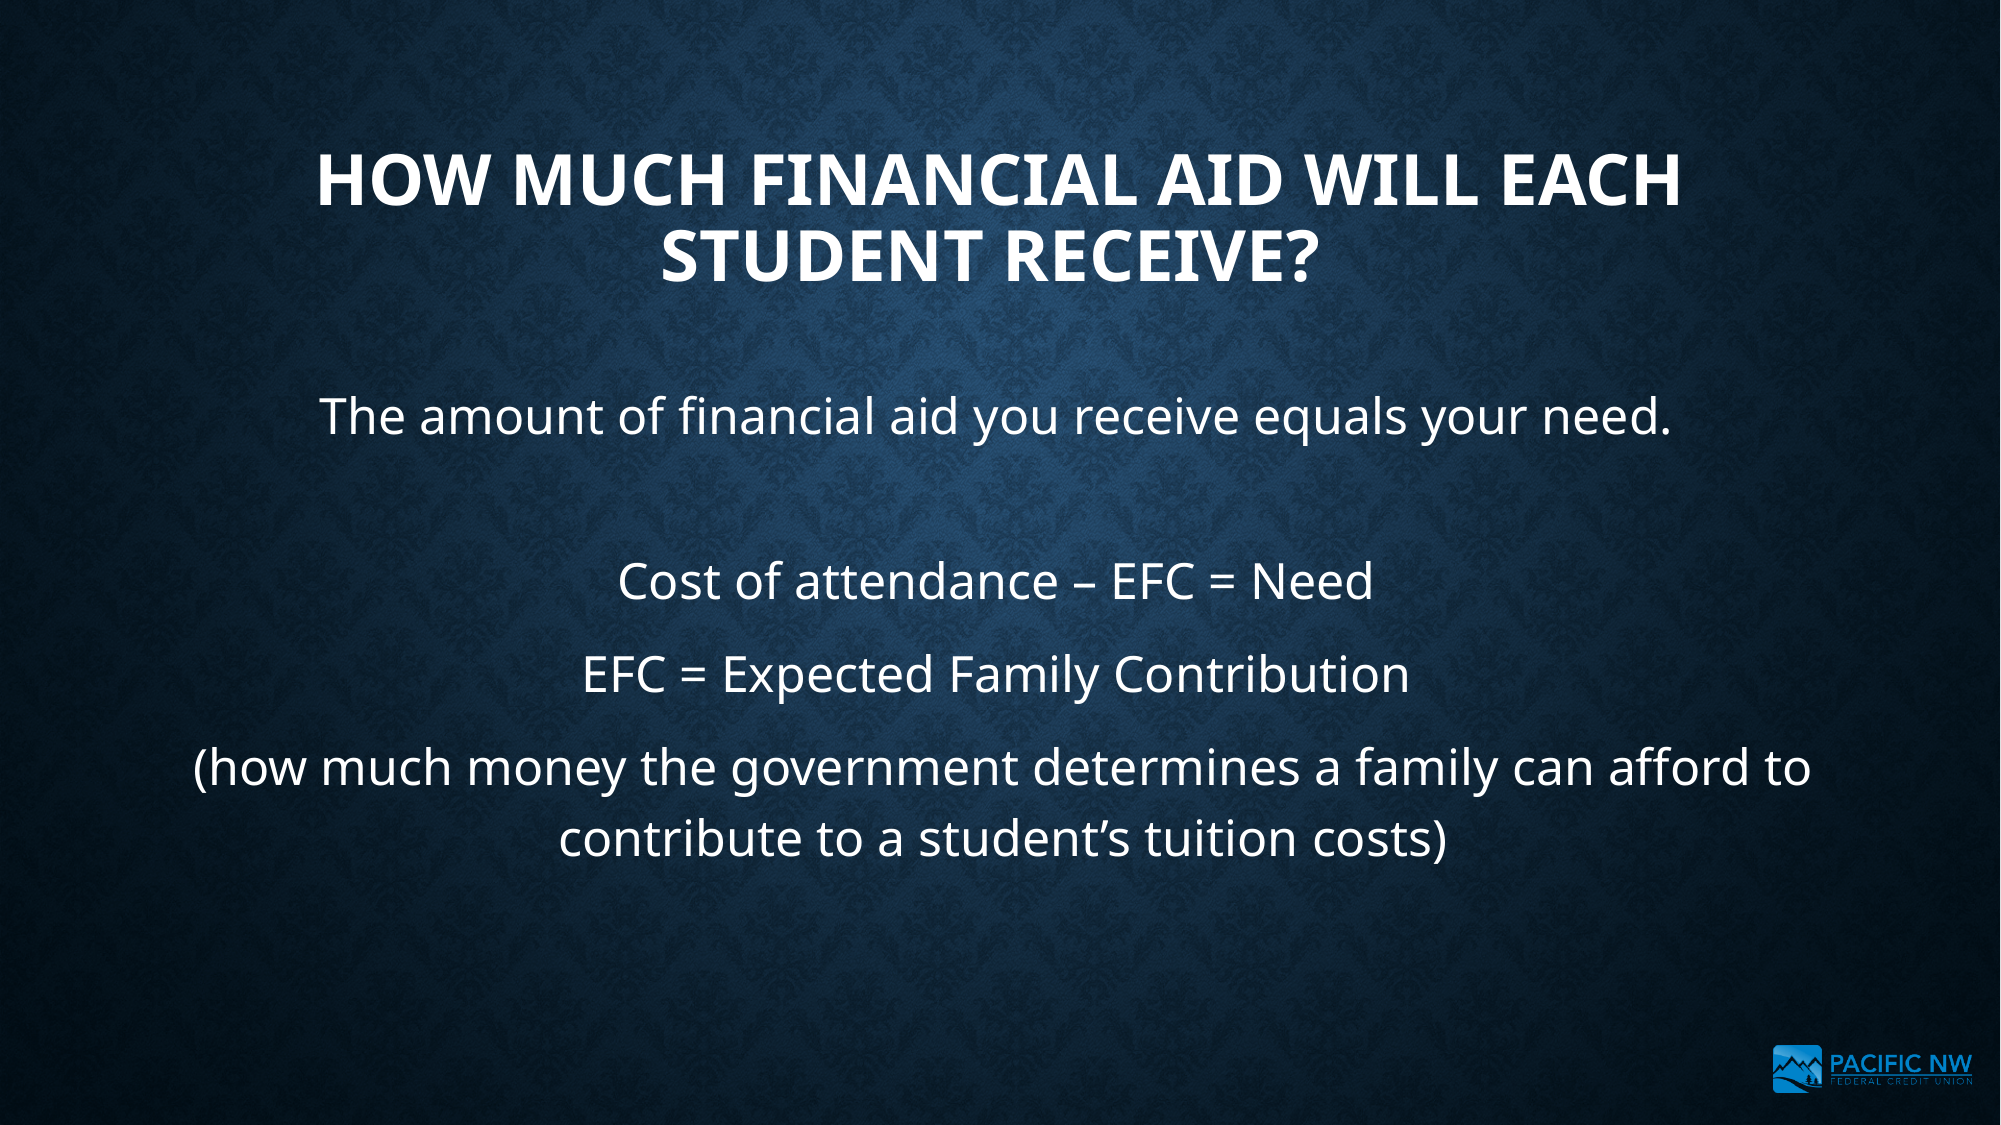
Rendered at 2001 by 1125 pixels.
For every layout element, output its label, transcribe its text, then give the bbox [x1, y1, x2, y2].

picture [1775, 1066, 1785, 1072]
picture [1773, 1045, 1817, 1068]
list The amount of financial aid you receive equals your need. Cost of attendance – EFC = Need EFC = Expected Family Contribution (how much money the government determines a family can afford to contribute to a student’s tuition costs) [102, 364, 1904, 1014]
title How much financial aid will each student receive? [137, 111, 1863, 330]
picture [1779, 1045, 1973, 1094]
